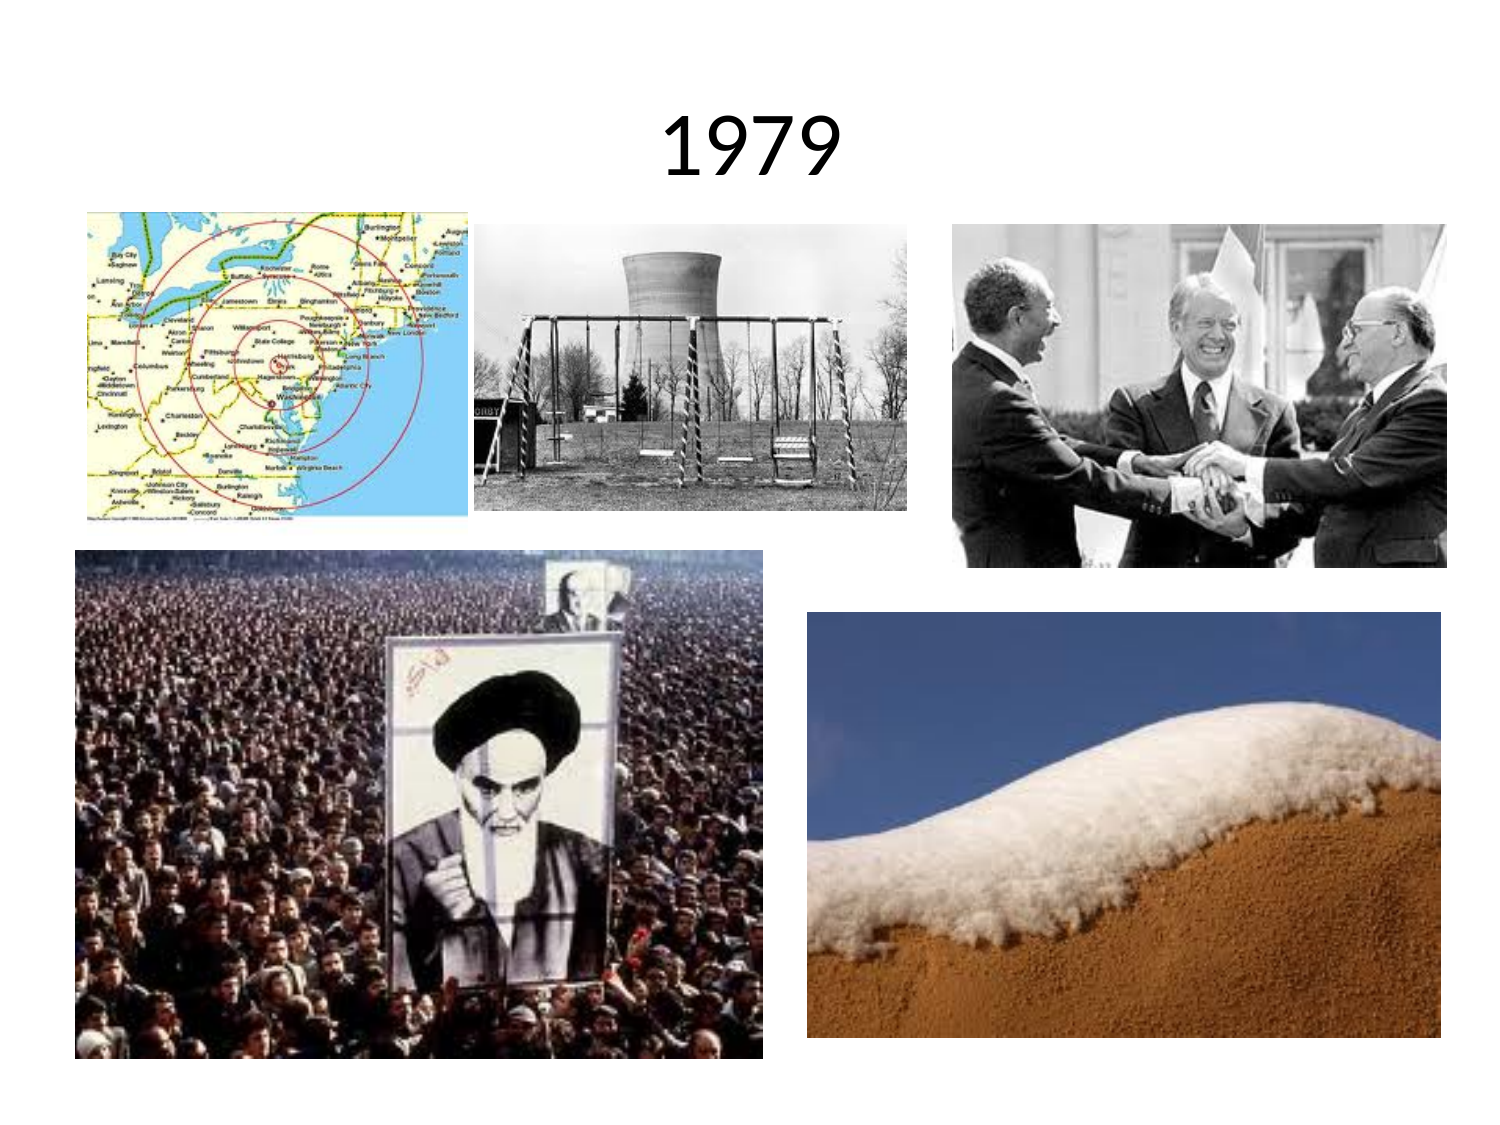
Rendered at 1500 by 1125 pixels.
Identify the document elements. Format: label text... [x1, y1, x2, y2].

picture [474, 224, 907, 512]
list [74, 550, 763, 1060]
picture [807, 612, 1441, 1038]
title 1979 [75, 45, 1425, 233]
picture [87, 212, 468, 537]
picture [952, 224, 1447, 568]
